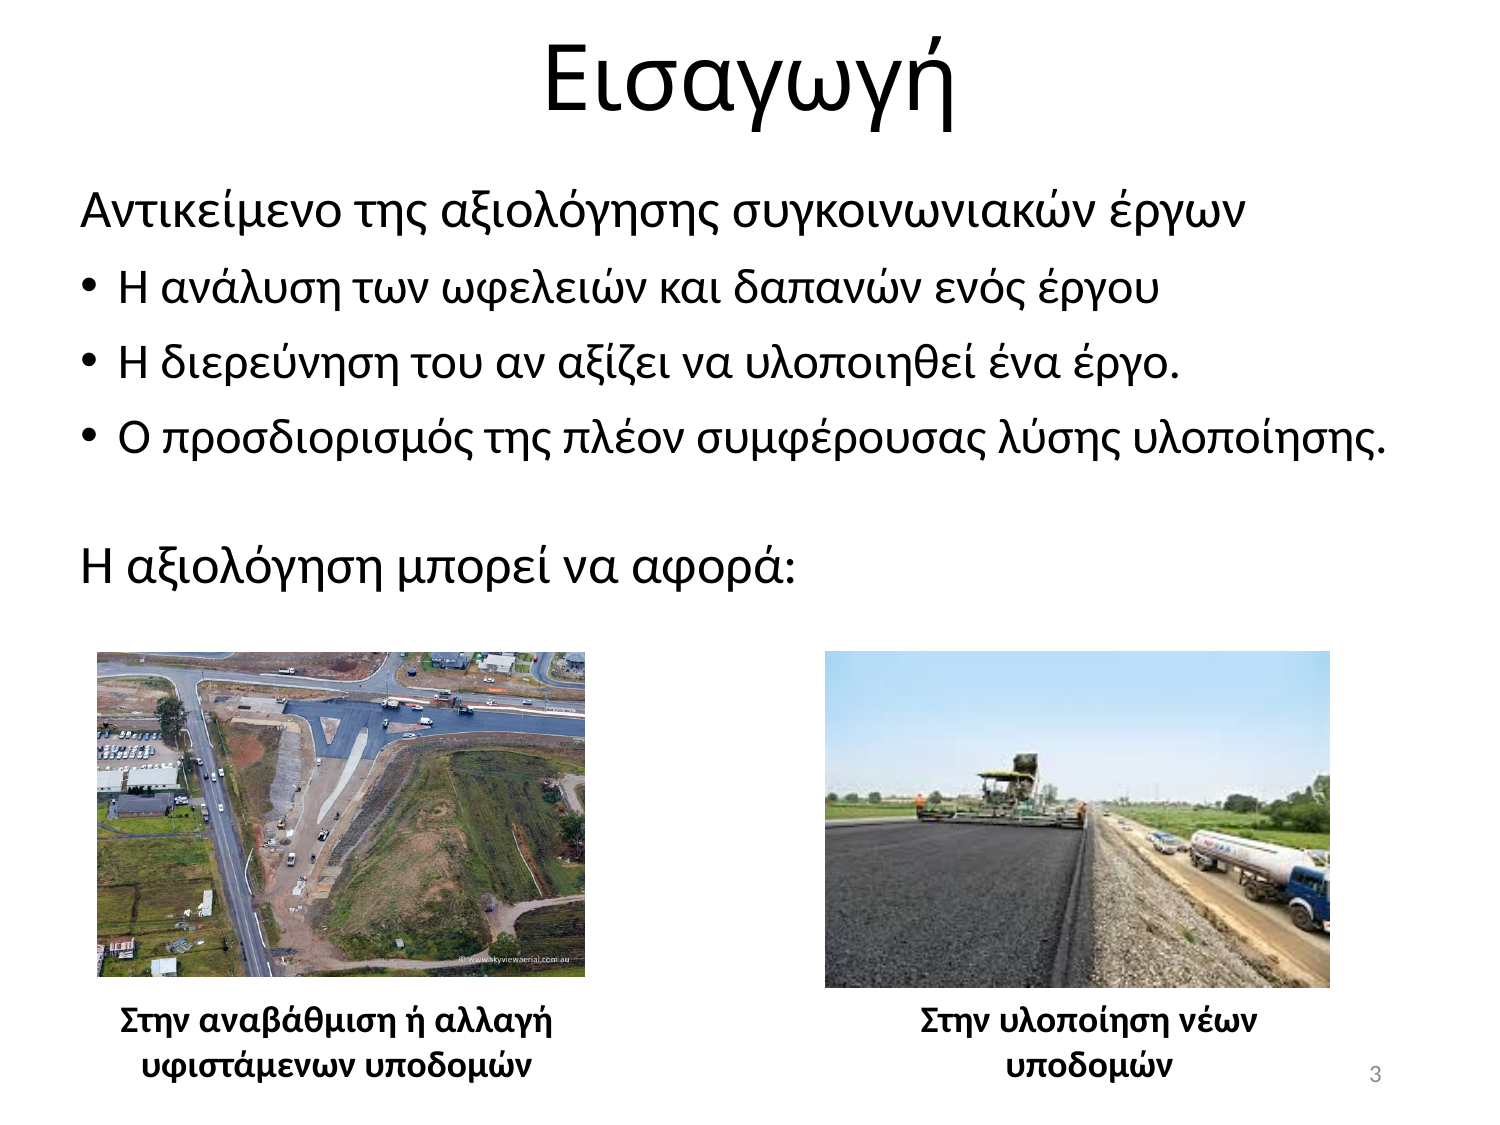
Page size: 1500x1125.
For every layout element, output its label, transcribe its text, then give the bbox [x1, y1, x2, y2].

list Αντικείμενο της αξιολόγησης συγκοινωνιακών έργων Η ανάλυση των ωφελειών και δαπανών ενός έργου Η διερεύνηση του αν αξίζει να υλοποιηθεί ένα έργο. Ο προσδιορισμός της πλέον συμφέρουσας λύσης υλοποίησης. Η αξιολόγηση μπορεί να αφορά: [65, 173, 1435, 640]
title Εισαγωγή [0, 0, 1500, 161]
picture [97, 652, 585, 977]
slide_number 3 [1059, 1042, 1397, 1103]
picture [825, 651, 1330, 988]
text_box Στην υλοποίηση νέων υποδομών [849, 988, 1330, 1093]
text_box Στην αναβάθμιση ή αλλαγή υφιστάμενων υποδομών [97, 987, 577, 1093]
